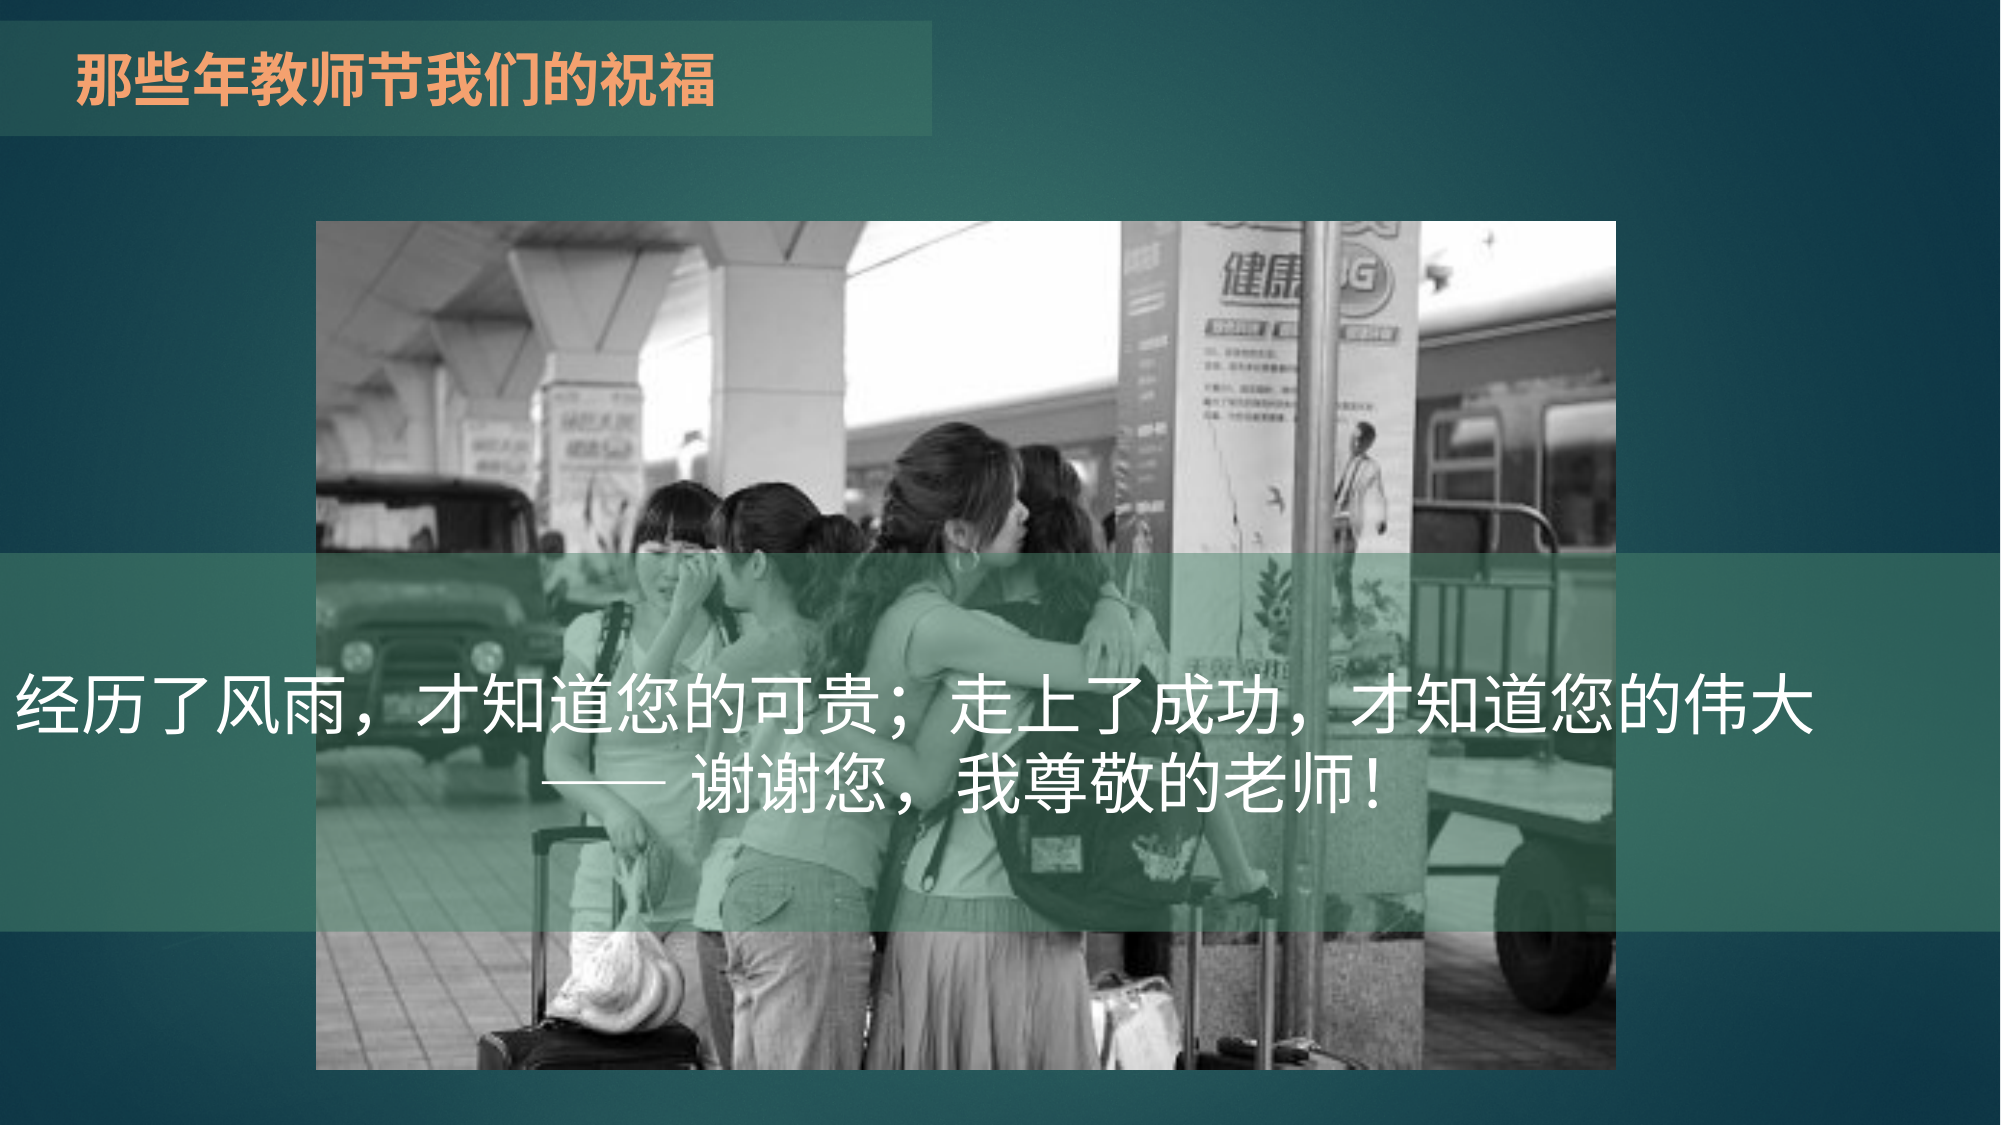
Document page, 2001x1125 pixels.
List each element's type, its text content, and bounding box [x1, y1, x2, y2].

text_box [0, 19, 934, 138]
text_box 经历了风雨，才知道您的可贵；走上了成功，才知道您的伟大 ——谢谢您，我尊敬的老师！ [0, 552, 310, 933]
text_box 经历了风雨，才知道您的可贵；走上了成功，才知道您的伟大 ——谢谢您，我尊敬的老师！ [1622, 552, 2000, 933]
picture [316, 220, 1616, 1071]
text_box 那些年教师节我们的祝福 [60, 35, 732, 121]
